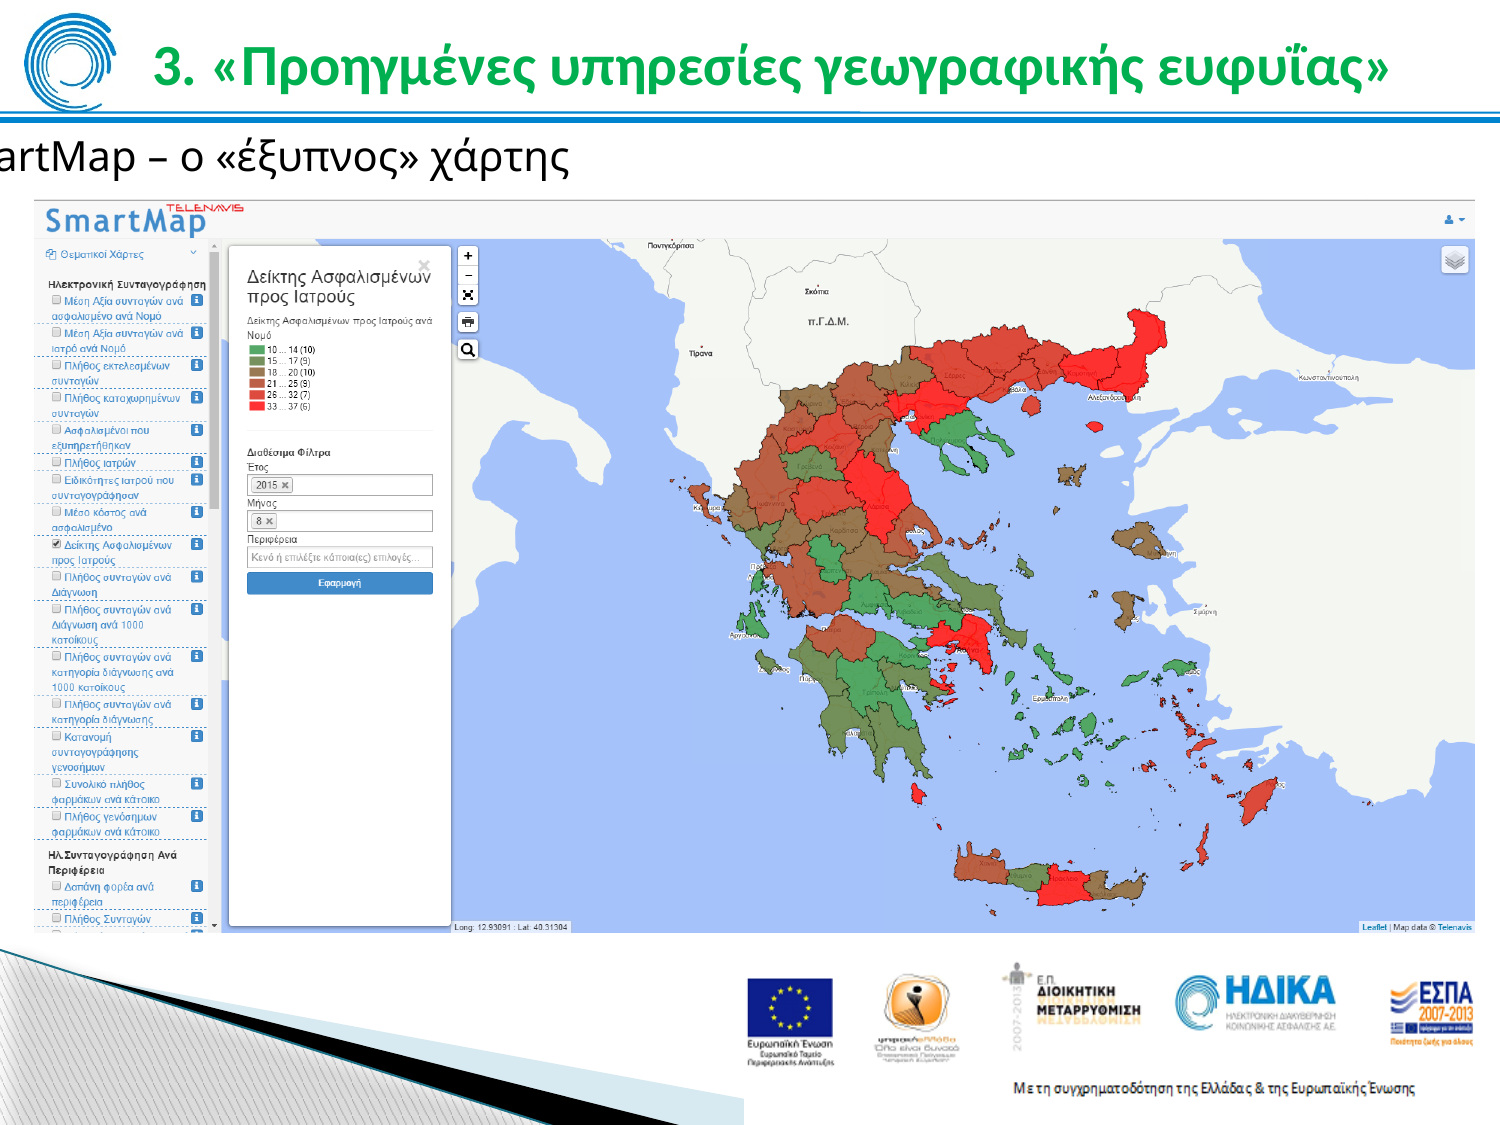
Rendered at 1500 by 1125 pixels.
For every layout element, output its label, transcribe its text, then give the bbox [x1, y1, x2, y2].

picture [24, 12, 125, 111]
picture [744, 960, 1500, 1125]
text_box SmartMap – ο «έξυπνος» χάρτης [0, 131, 768, 187]
title 3. «Προηγμένες υπηρεσίες γεωγραφικής ευφυΐας» [137, 0, 1500, 112]
picture [33, 199, 1476, 934]
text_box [0, 112, 1500, 121]
